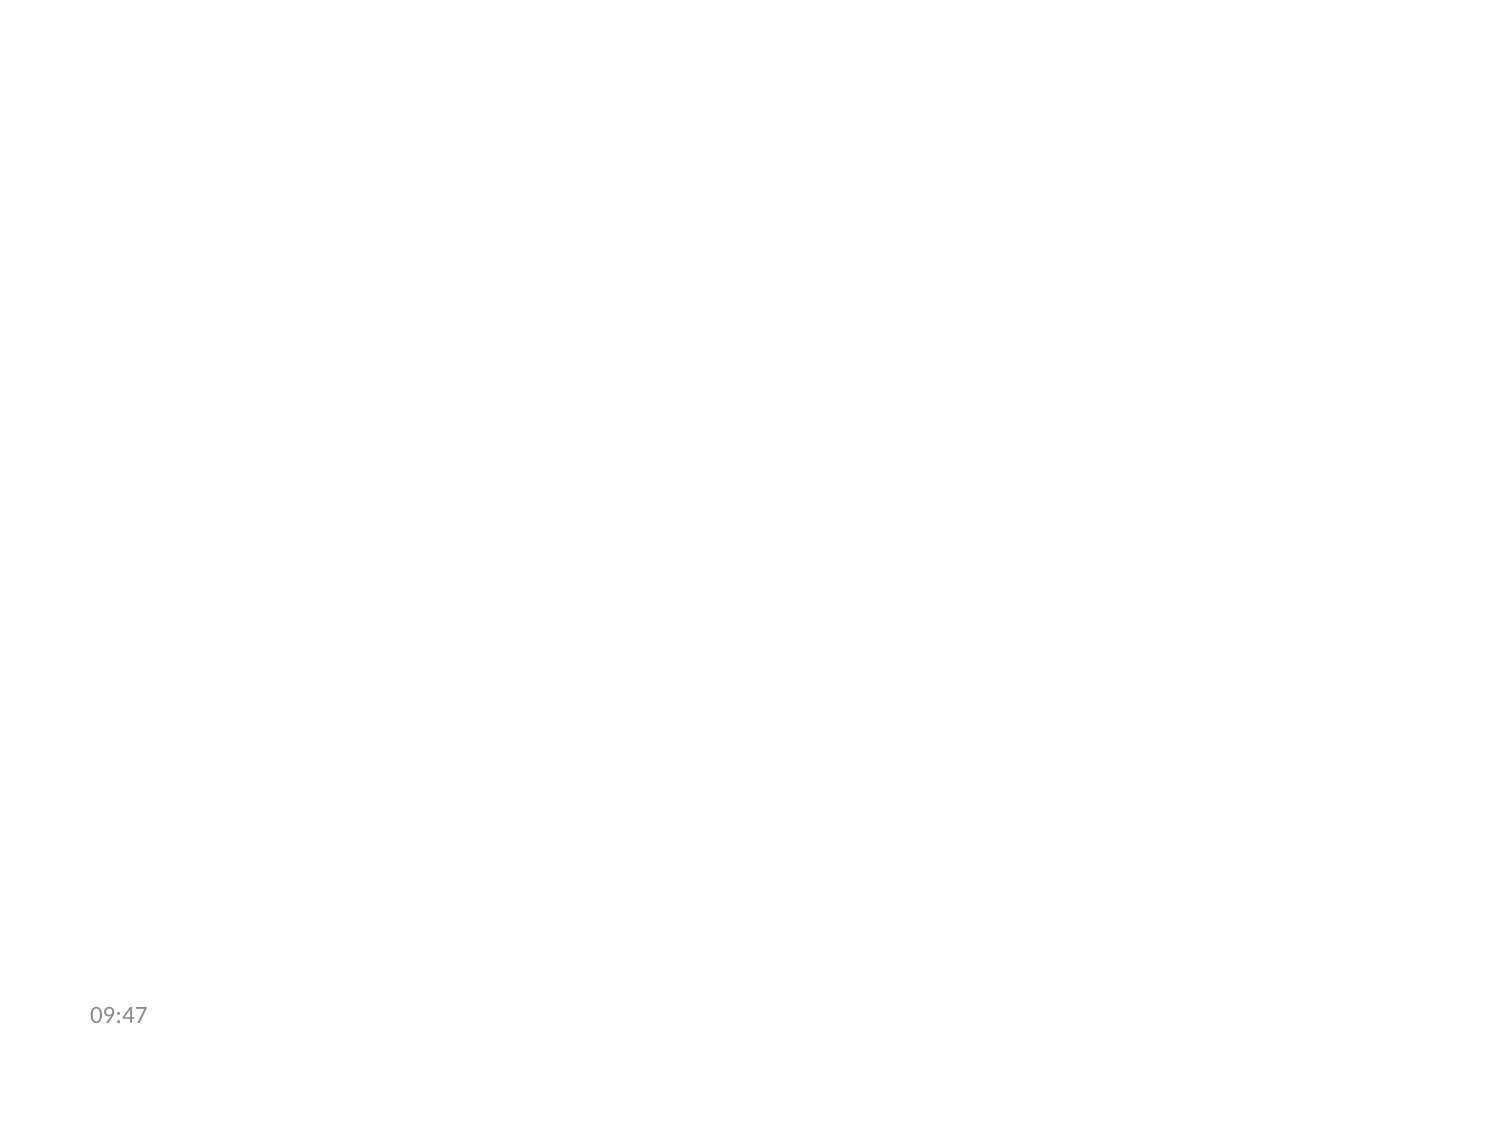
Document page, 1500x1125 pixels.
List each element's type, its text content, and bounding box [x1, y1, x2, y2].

text_box 15:35 [75, 983, 425, 1044]
